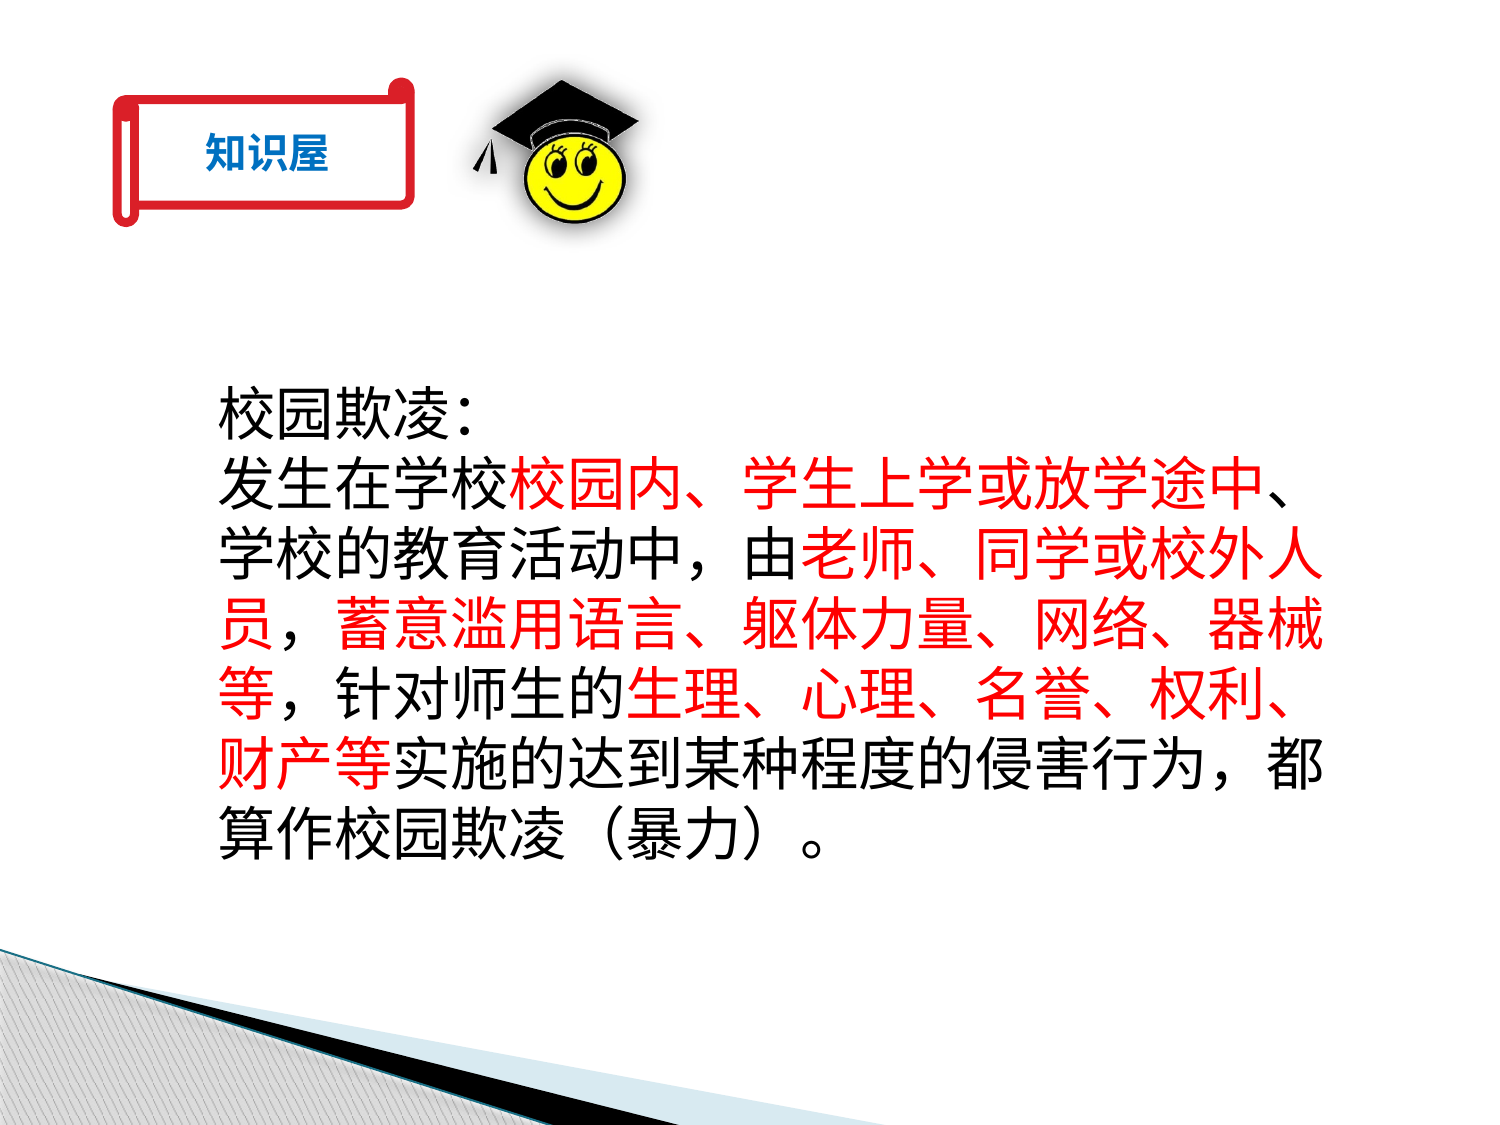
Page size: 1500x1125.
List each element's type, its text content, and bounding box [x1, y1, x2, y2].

picture [468, 70, 678, 265]
text_box 知识屋 [112, 77, 415, 228]
text_box 校园欺凌： 发生在学校校园内、学生上学或放学途中、学校的教育活动中，由老师、同学或校外人员，蓄意滥用语言、躯体力量、网络、器械等，针对师生的生理、心理、名誉、权利、财产等实施的达到某种程度的侵害行为，都算作校园欺凌（暴力）。 [175, 342, 1395, 902]
